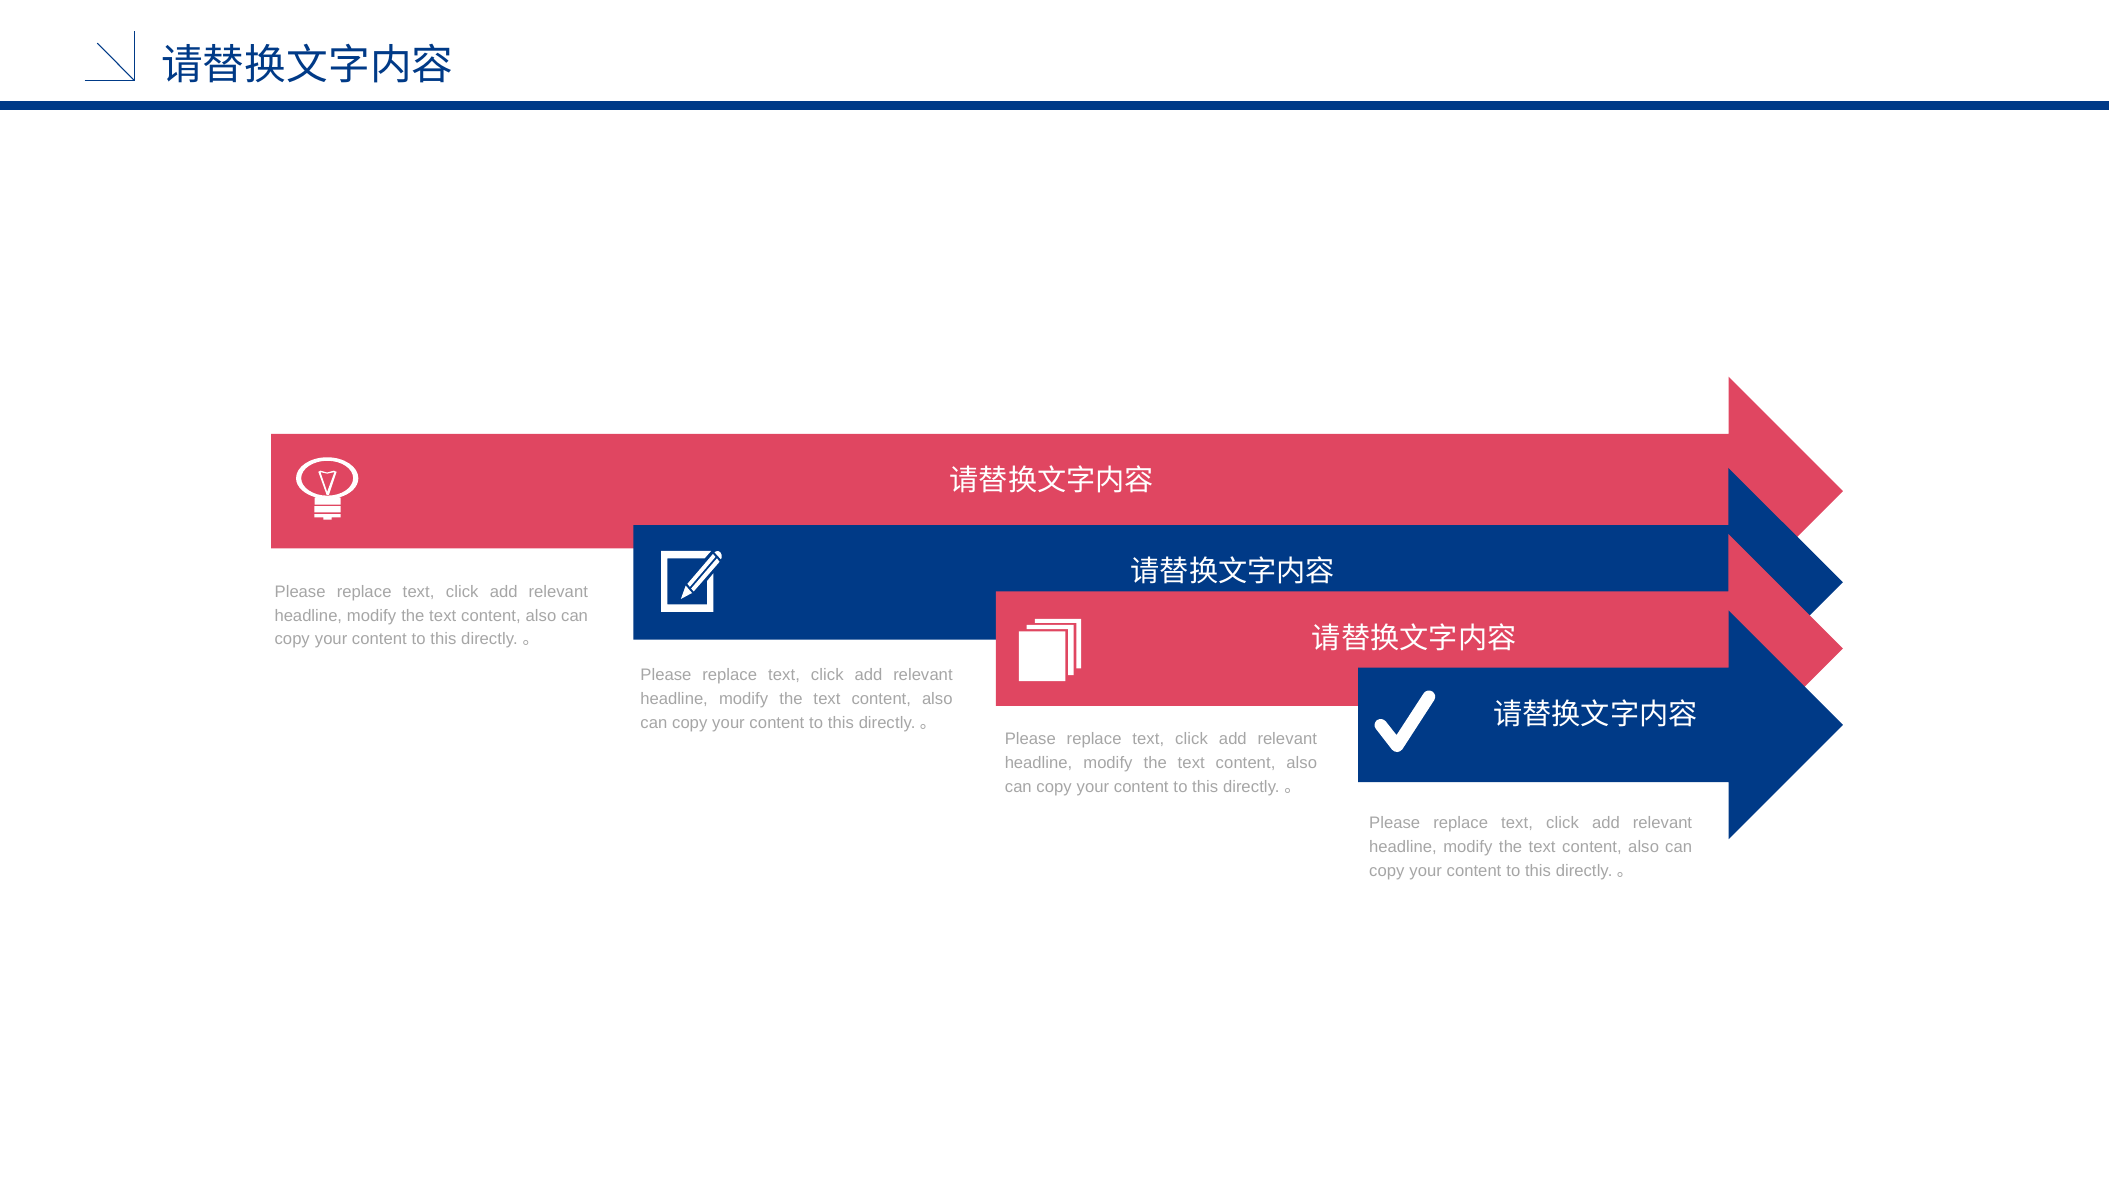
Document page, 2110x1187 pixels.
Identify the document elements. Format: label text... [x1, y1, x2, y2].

text_box [1374, 690, 1436, 753]
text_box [661, 549, 724, 612]
text_box 请替换文字内容 [1357, 607, 1845, 842]
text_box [1019, 618, 1082, 682]
text_box 请替换文字内容 [632, 465, 1845, 641]
text_box 请替换文字内容 [270, 374, 1845, 550]
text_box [296, 457, 359, 520]
text_box 请替换文字内容 [145, 22, 500, 94]
text_box 请替换文字内容 [994, 531, 1845, 707]
text_box Please replace text, click add relevant headline, modify the text content, also can copy your content to this directly.。 [624, 652, 969, 740]
text_box Please replace text, click add relevant headline, modify the text content, also can copy your content to this directly.。 [258, 568, 605, 657]
text_box Please replace text, click add relevant headline, modify the text content, also can copy your content to this directly.。 [1353, 800, 1709, 888]
text_box Please replace text, click add relevant headline, modify the text content, also can copy your content to this directly.。 [989, 716, 1334, 804]
